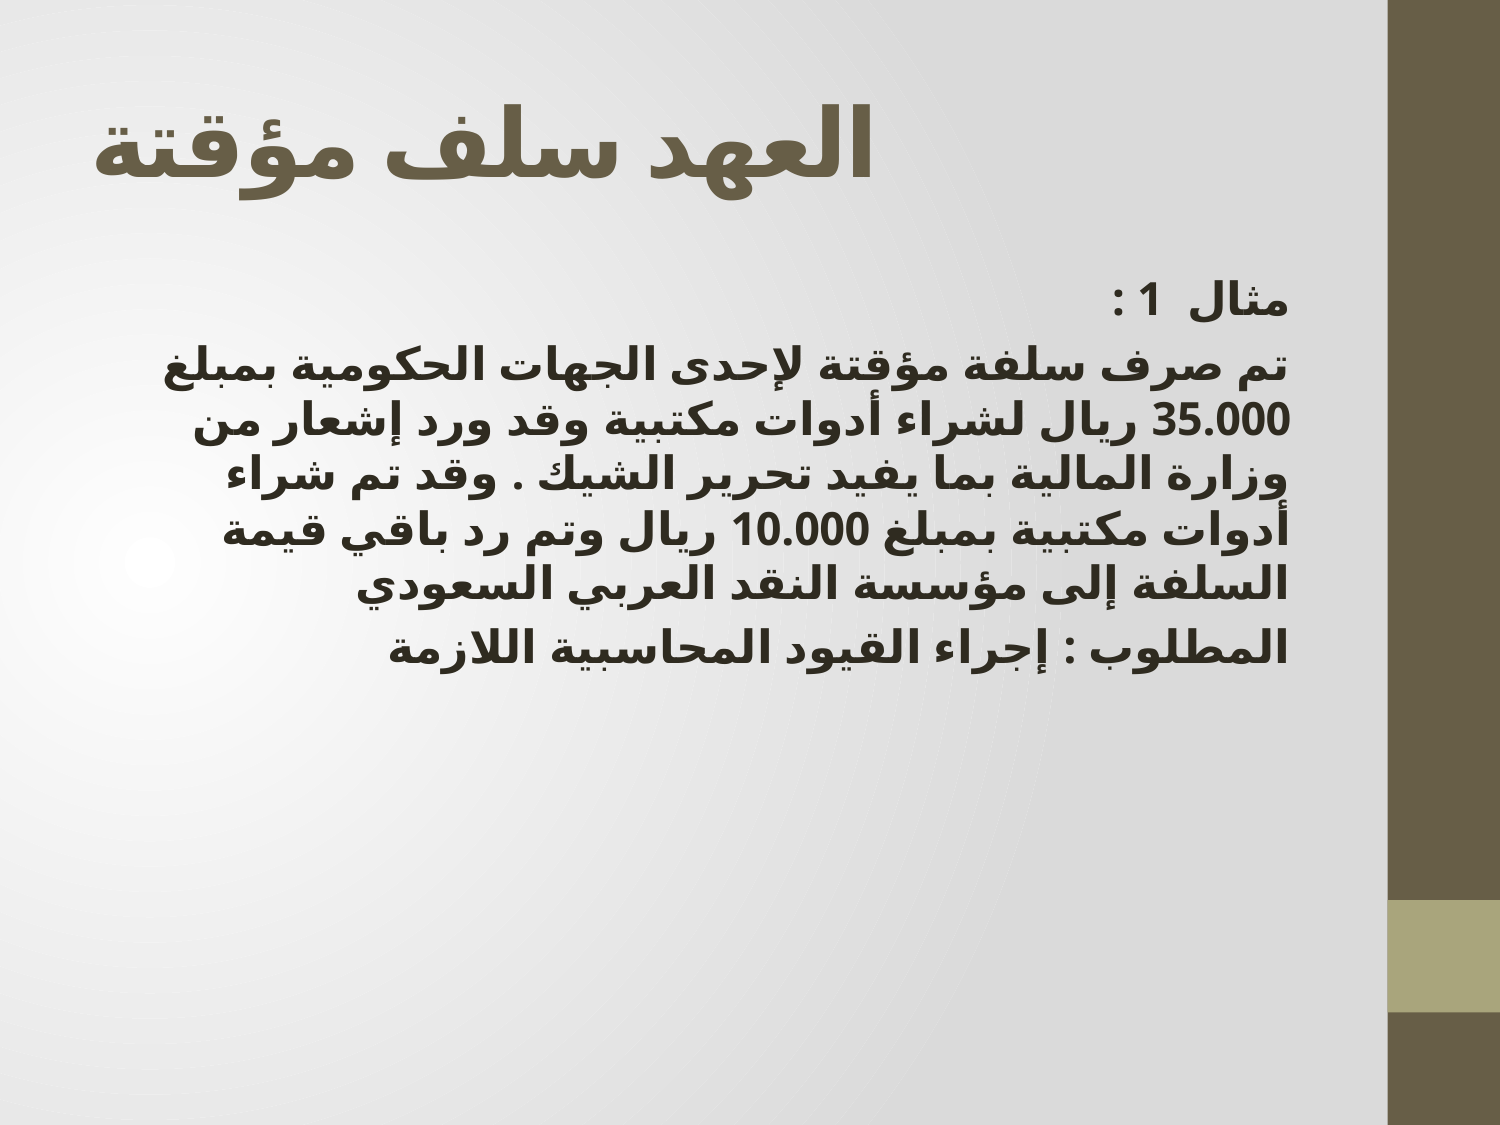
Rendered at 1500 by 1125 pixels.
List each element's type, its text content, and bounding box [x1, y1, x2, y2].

title العهد سلف مؤقتة [75, 45, 1325, 233]
list مثال 1 : تم صرف سلفة مؤقتة لإحدى الجهات الحكومية بمبلغ 35.000 ريال لشراء أدوات مكتبية وقد ورد إشعار من وزارة المالية بما يفيد تحرير الشيك . وقد تم شراء أدوات مكتبية بمبلغ 10.000 ريال وتم رد باقي قيمة السلفة إلى مؤسسة النقد العربي السعودي المطلوب : إجراء القيود المحاسبية اللازمة [75, 262, 1325, 1050]
